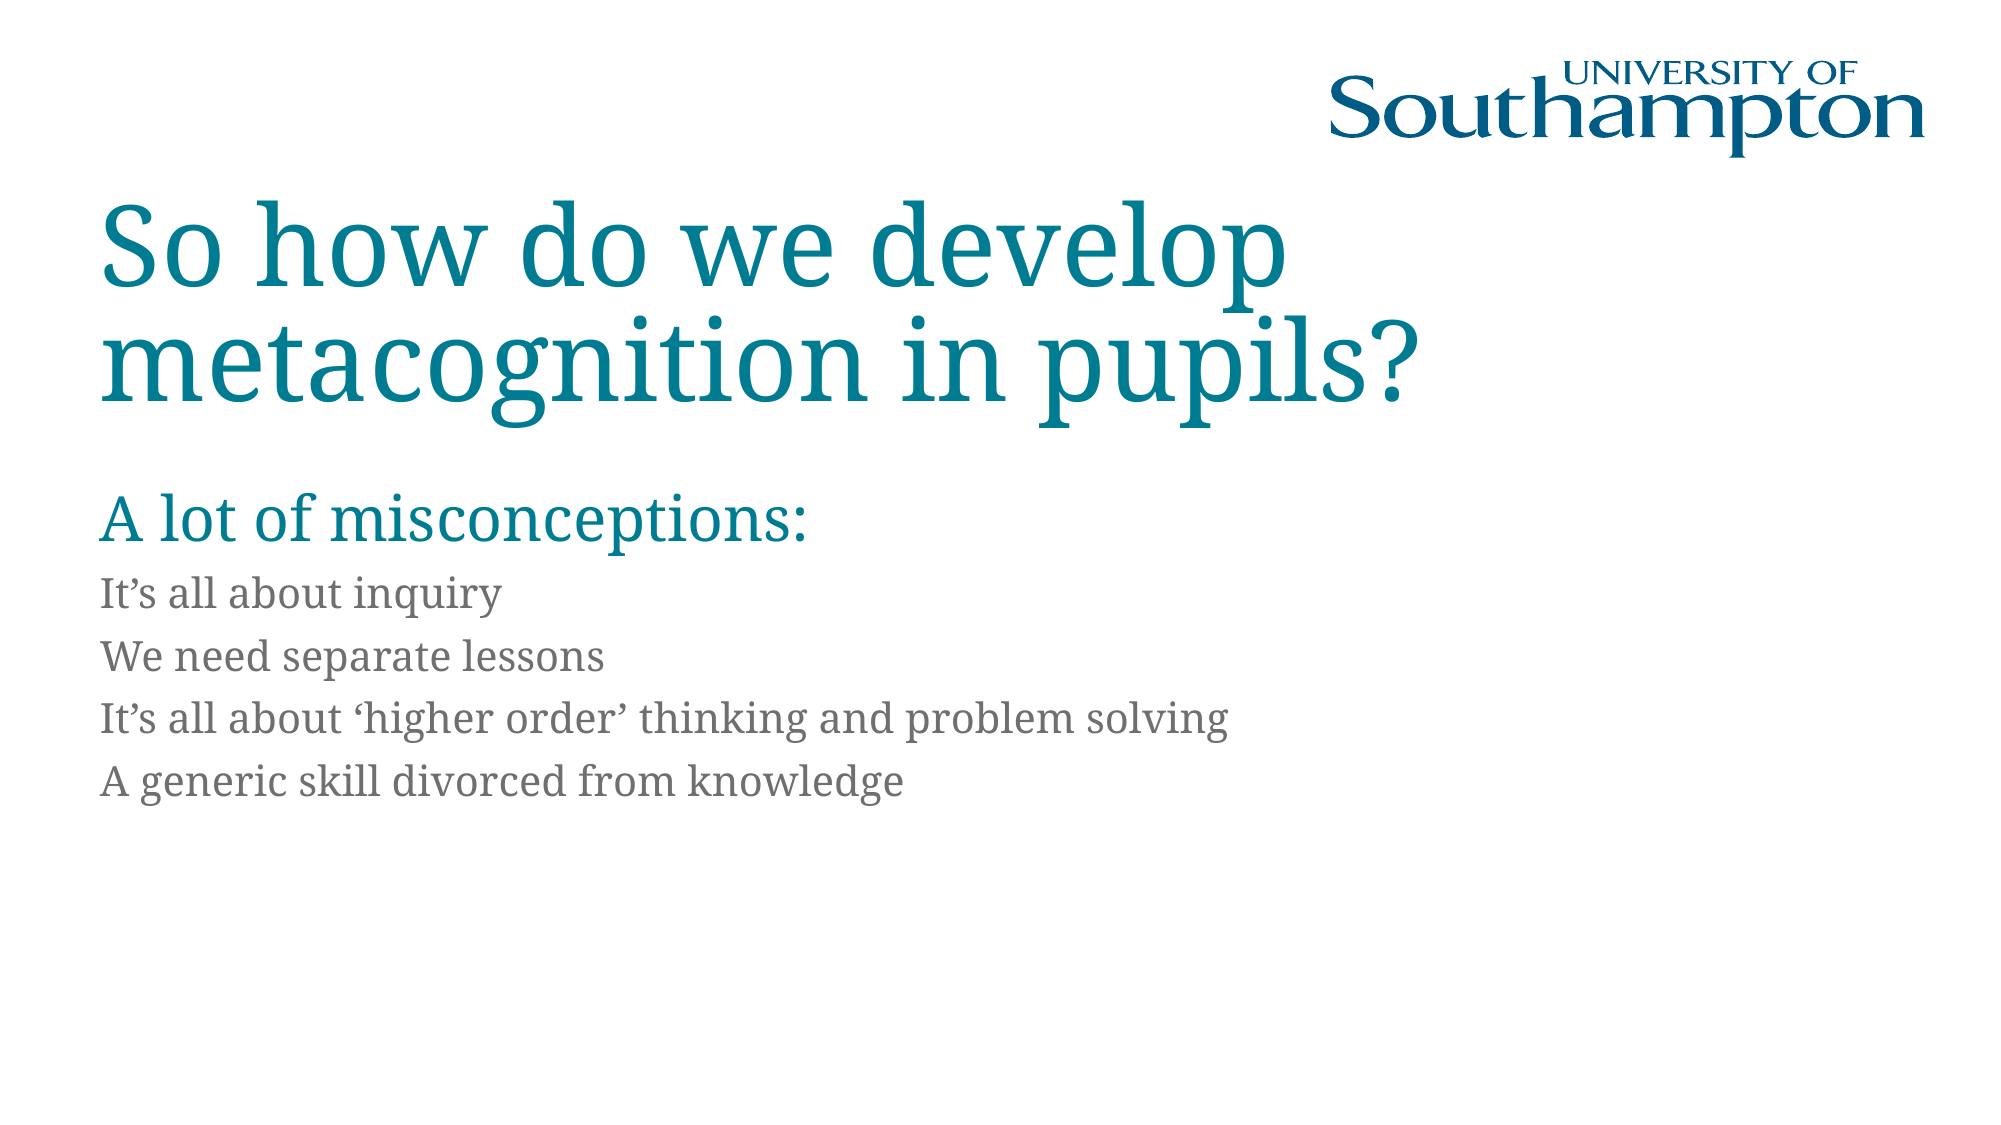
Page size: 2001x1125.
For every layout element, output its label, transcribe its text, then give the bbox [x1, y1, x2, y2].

title So how do we develop metacognition in pupils? [99, 194, 1896, 313]
list A lot of misconceptions: It’s all about inquiry We need separate lessons It’s all about ‘higher order’ thinking and problem solving A generic skill divorced from knowledge [99, 479, 1896, 1070]
